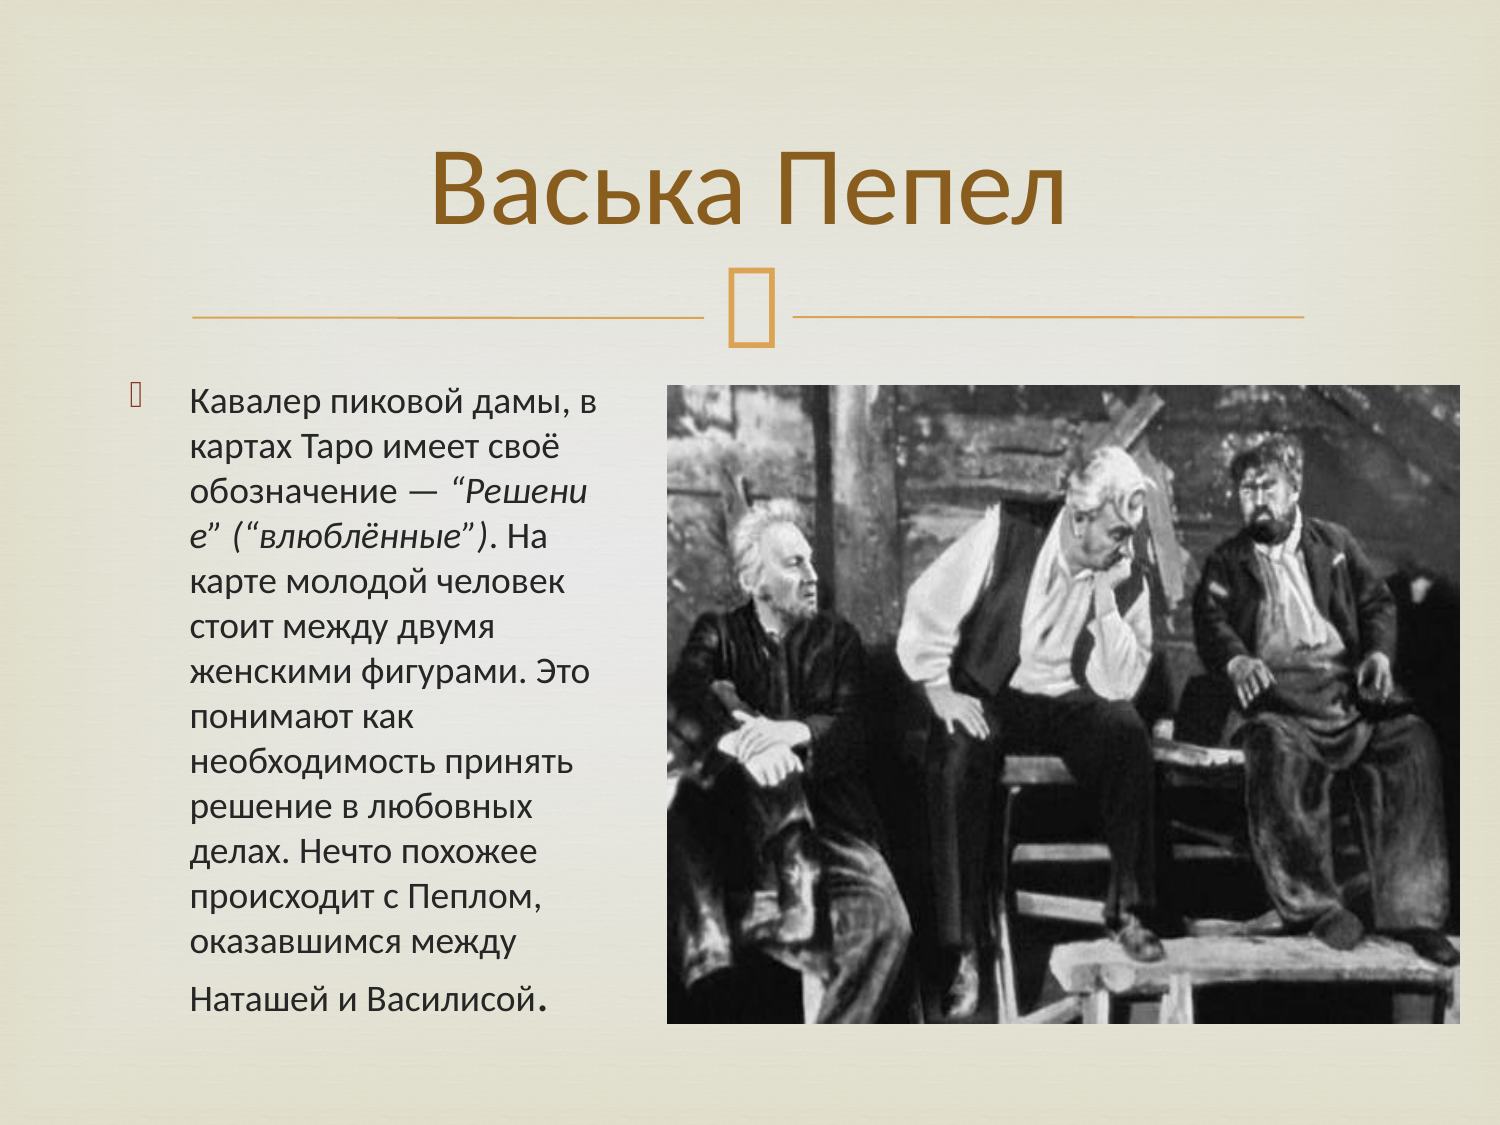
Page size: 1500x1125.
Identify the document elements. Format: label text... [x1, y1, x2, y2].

list Кавалер пиковой дамы, в картах Таро имеет своё обозначение — “Решение” (“влюблённые”). На карте молодой человек стоит между двумя женскими фигурами. Это понимают как необходимость принять решение в любовных делах. Нечто похожее происходит с Пеплом, оказавшимся между Наташей и Василисой. [114, 368, 620, 1059]
title Васька Пепел [112, 93, 1386, 267]
picture [666, 384, 1461, 1024]
